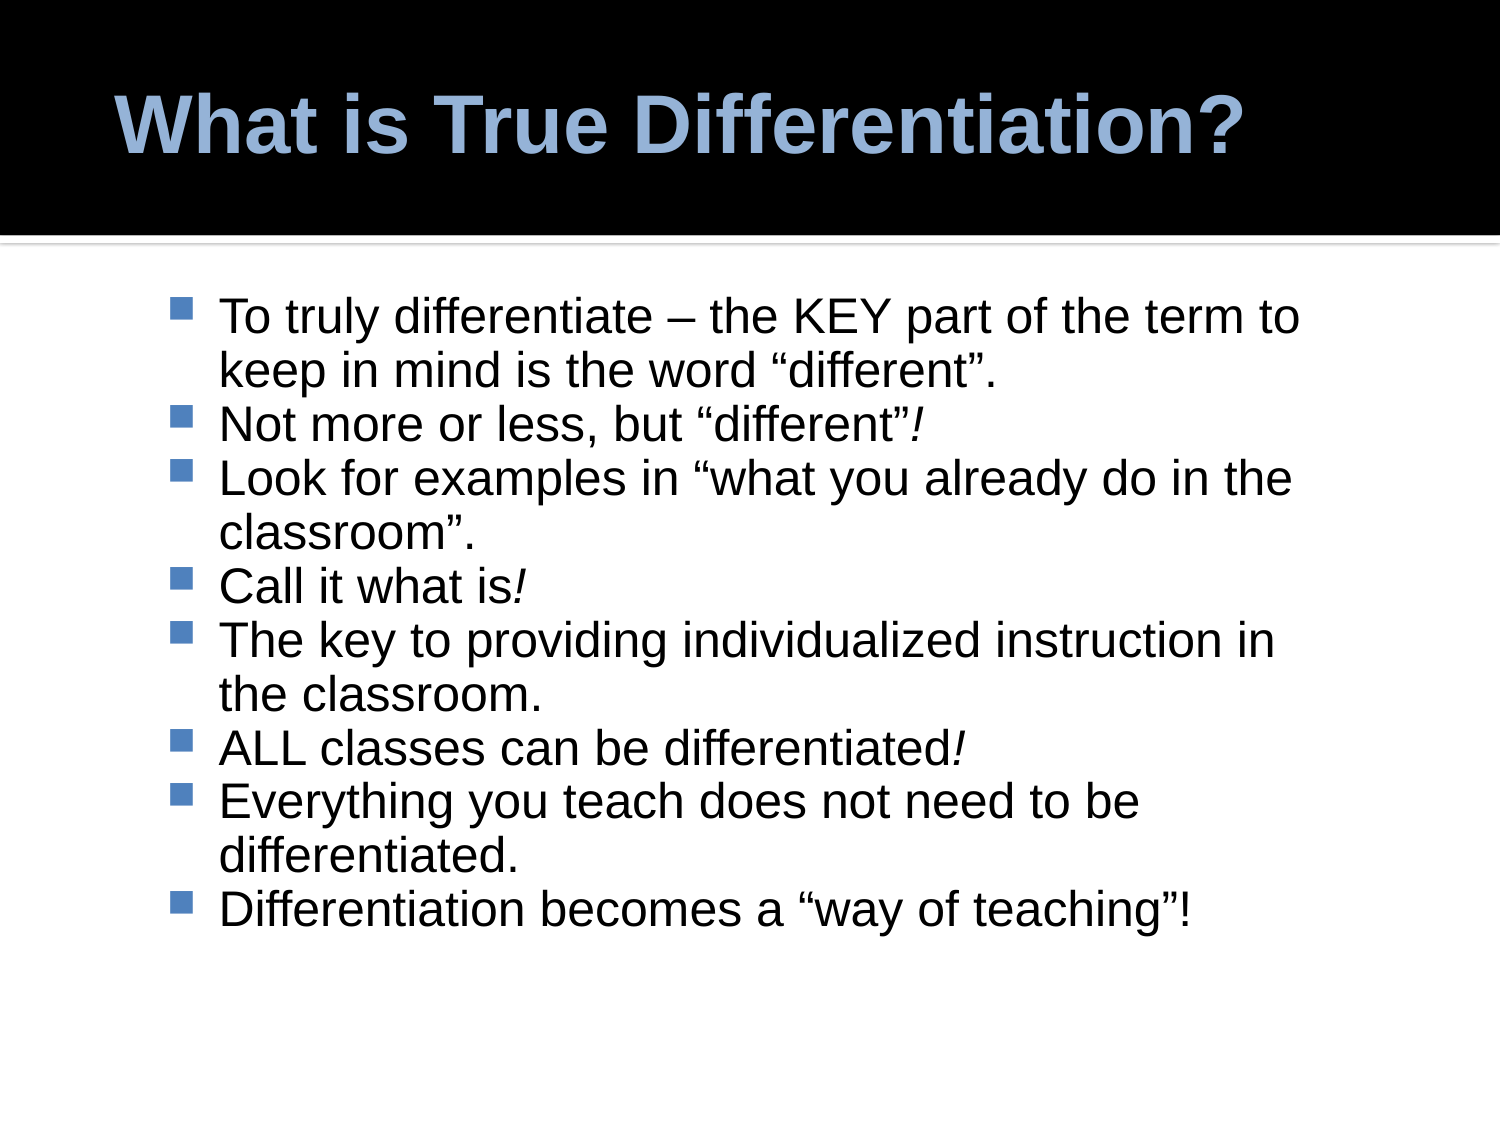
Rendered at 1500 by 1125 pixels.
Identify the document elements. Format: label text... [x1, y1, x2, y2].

picture [1224, 99, 1451, 276]
title What is True Differentiation? [99, 62, 1363, 188]
list To truly differentiate – the KEY part of the term to keep in mind is the word “different”. Not more or less, but “different”! Look for examples in “what you already do in the classroom”. Call it what is! The key to providing individualized instruction in the classroom. ALL classes can be differentiated! Everything you teach does not need to be differentiated. Differentiation becomes a “way of teaching”! [137, 275, 1325, 988]
